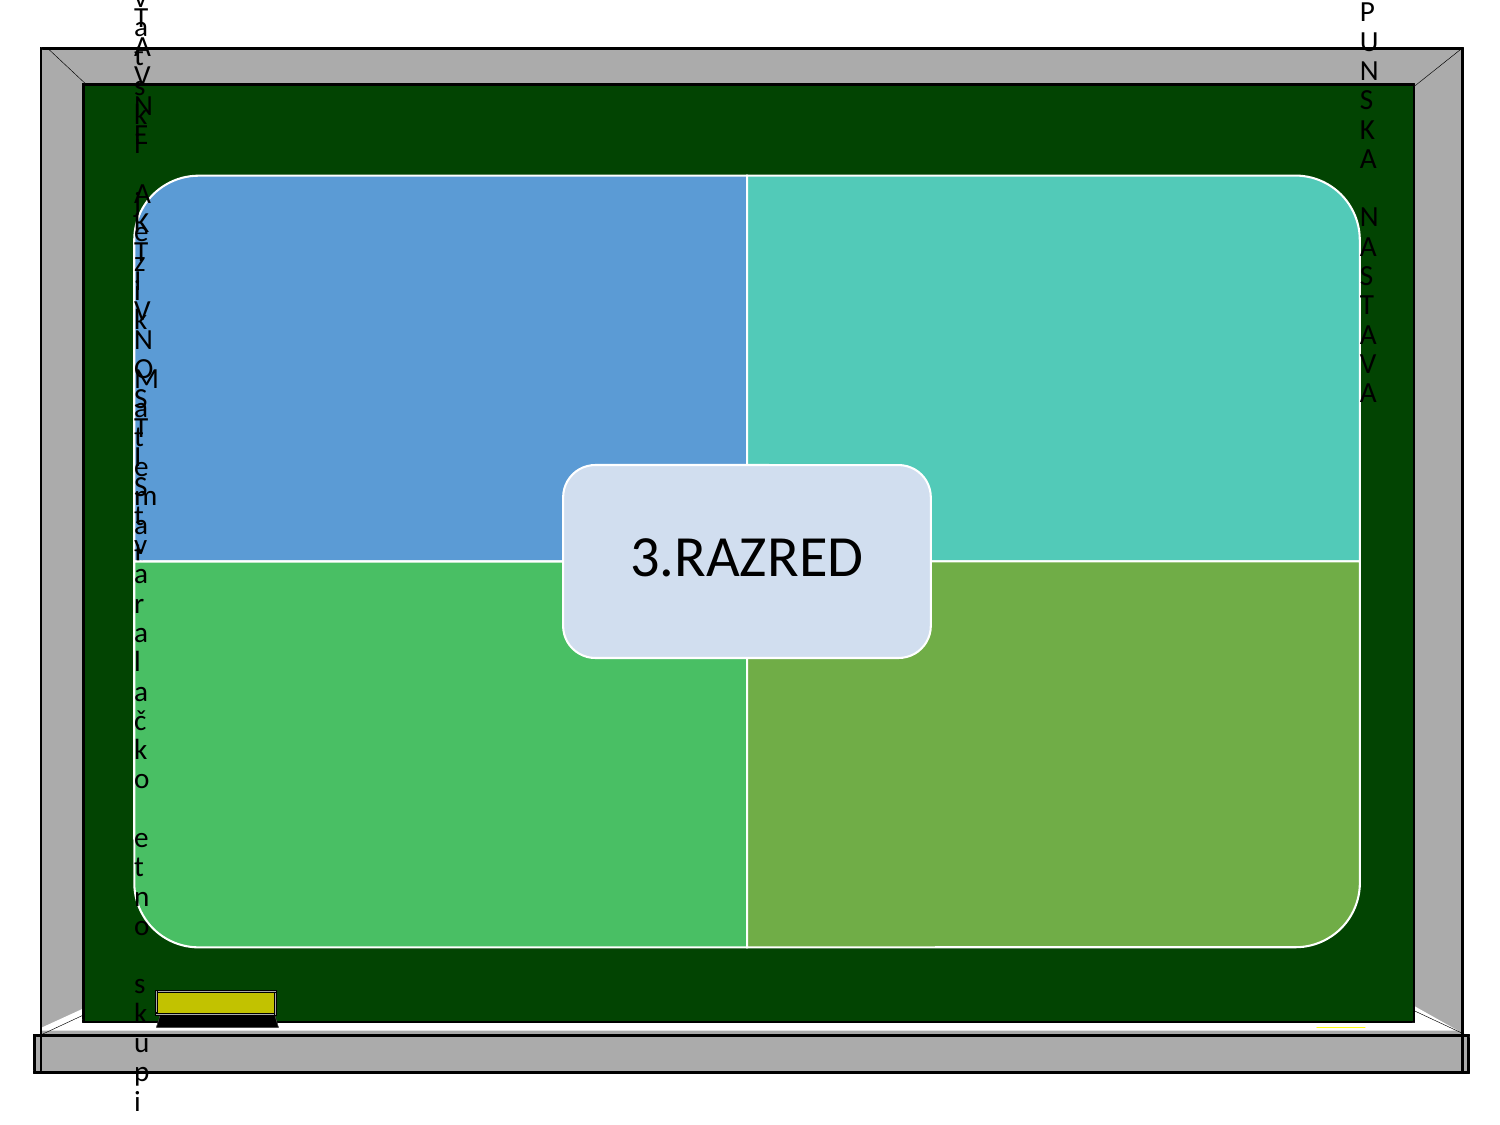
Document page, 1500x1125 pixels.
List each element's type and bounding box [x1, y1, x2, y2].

list [134, 175, 1360, 948]
